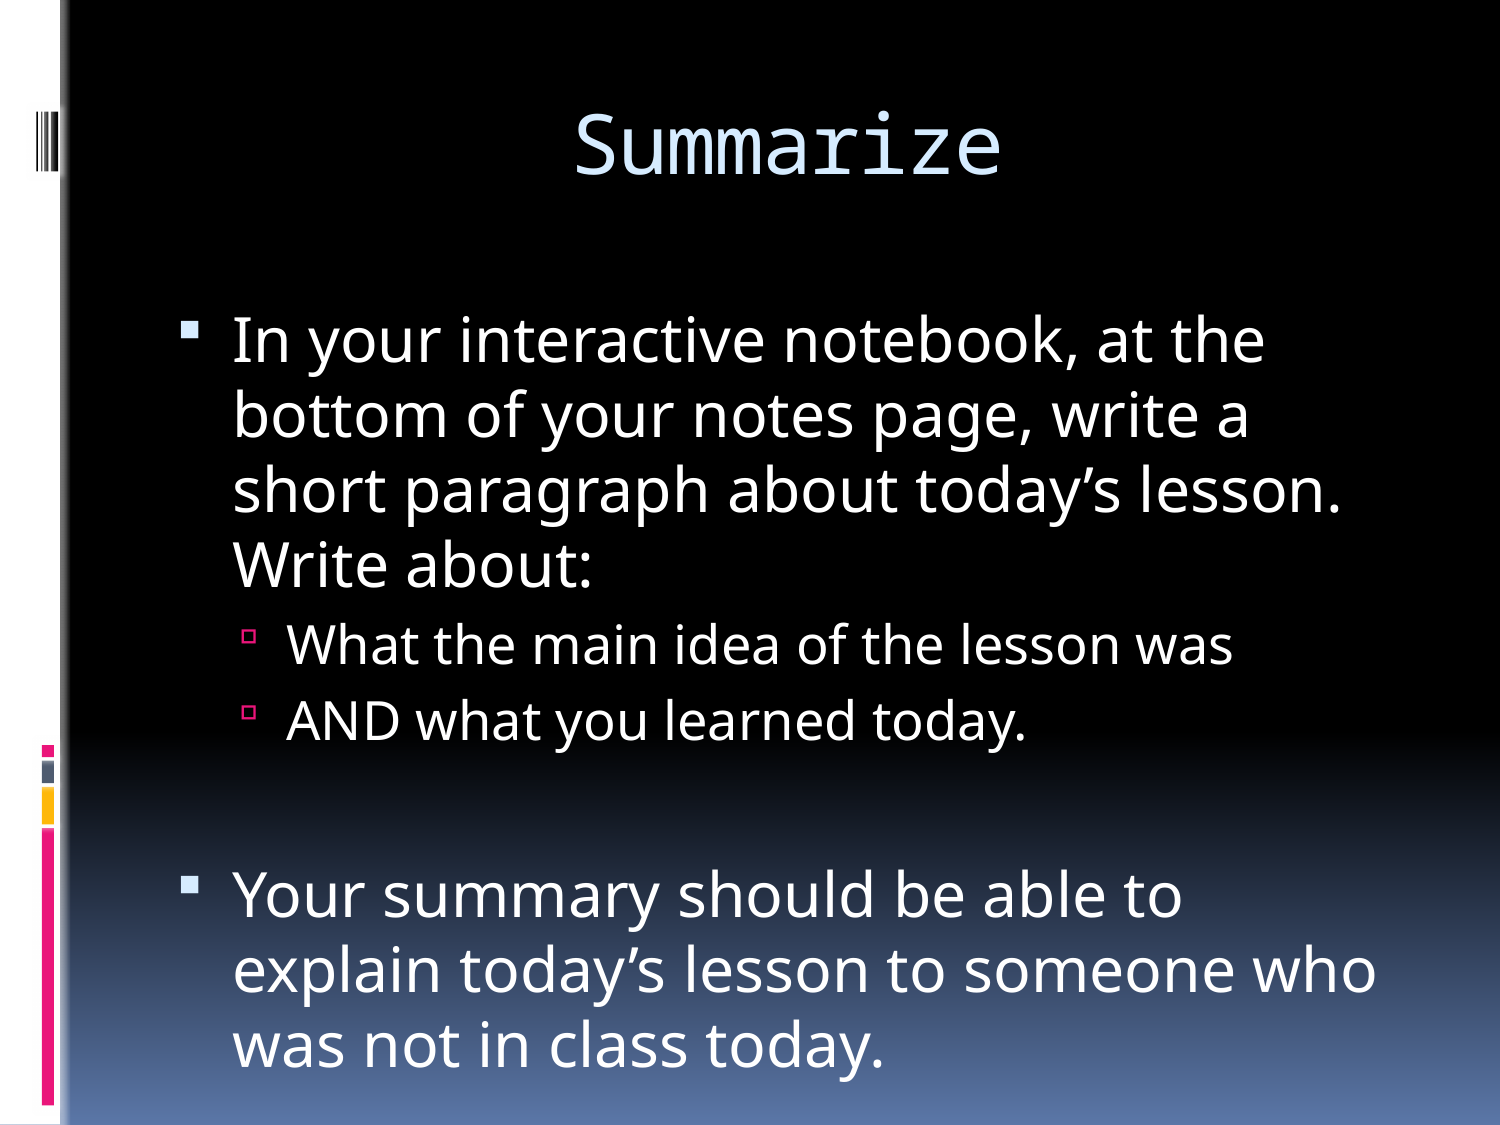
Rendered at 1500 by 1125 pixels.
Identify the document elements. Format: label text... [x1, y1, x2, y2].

title Summarize [150, 83, 1425, 234]
list In your interactive notebook, at the bottom of your notes page, write a short paragraph about today’s lesson. Write about: What the main idea of the lesson was AND what you learned today. Your summary should be able to explain today’s lesson to someone who was not in class today. [150, 292, 1425, 1043]
